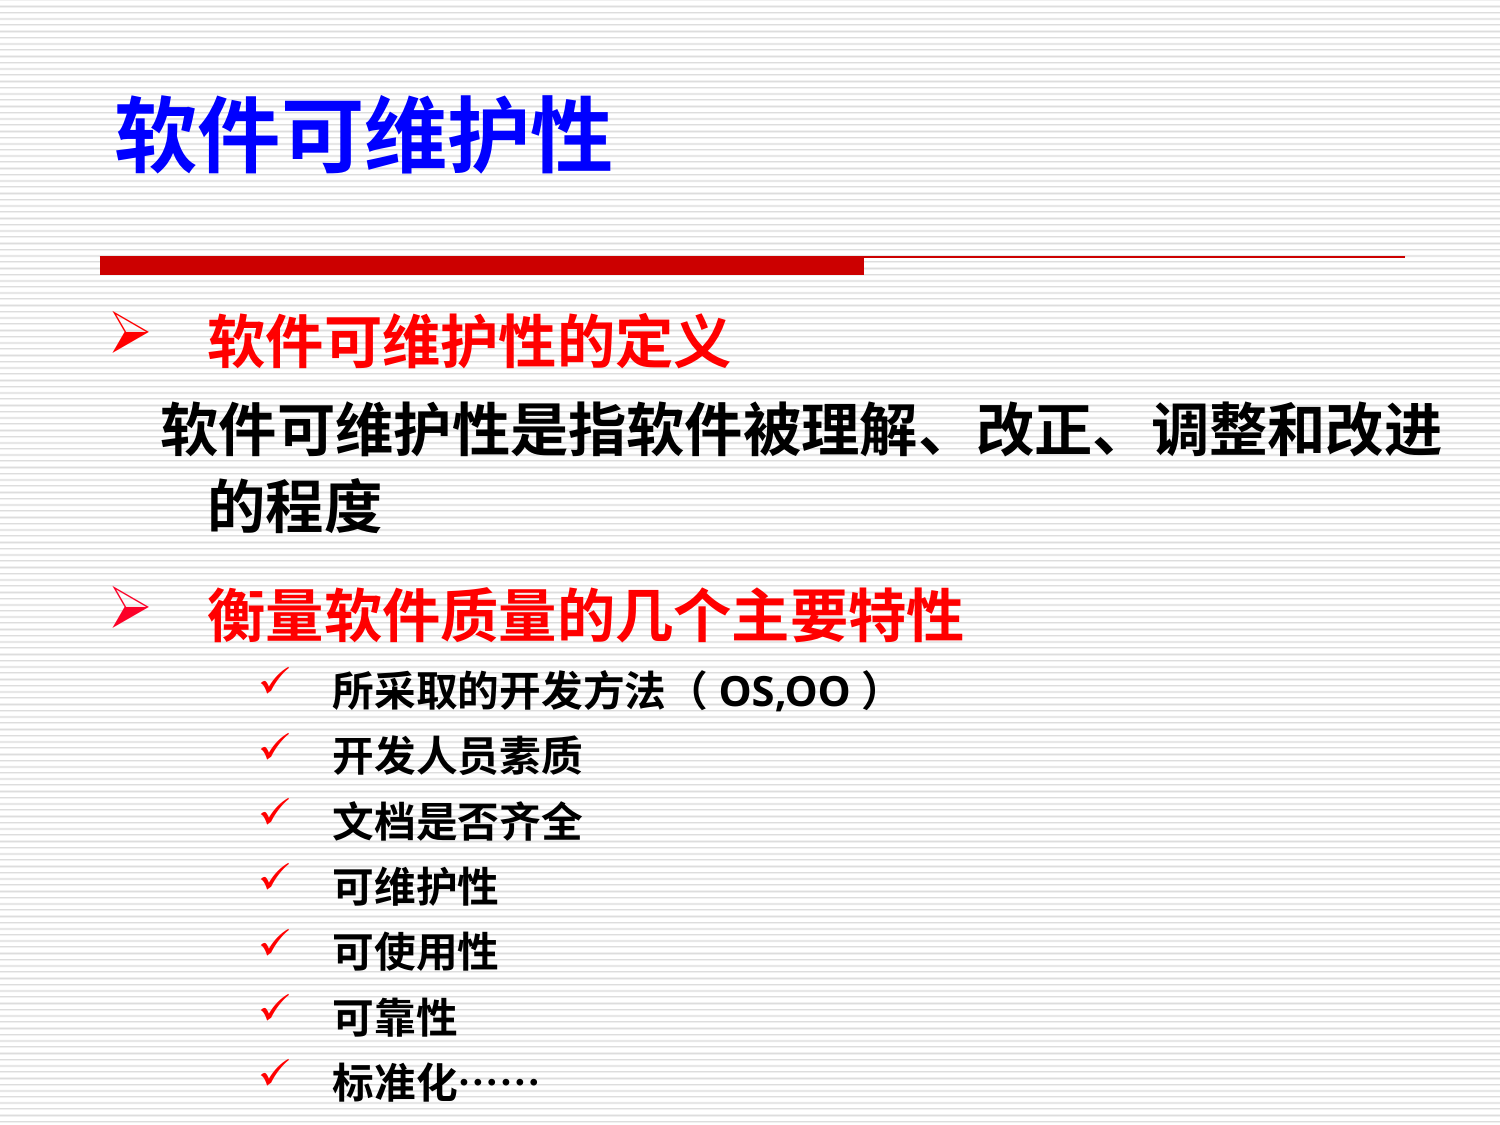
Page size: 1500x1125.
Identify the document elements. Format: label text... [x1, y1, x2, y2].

text_box 软件可维护性 [63, 45, 1500, 221]
text_box 软件可维护性的定义 软件可维护性是指软件被理解、改正、调整和改进的程度 衡量软件质量的几个主要特性 所采取的开发方法（OS,OO） 开发人员素质 文档是否齐全 可维护性 可使用性 可靠性 标准化…… [92, 311, 1488, 1109]
picture [0, 0, 1500, 1125]
